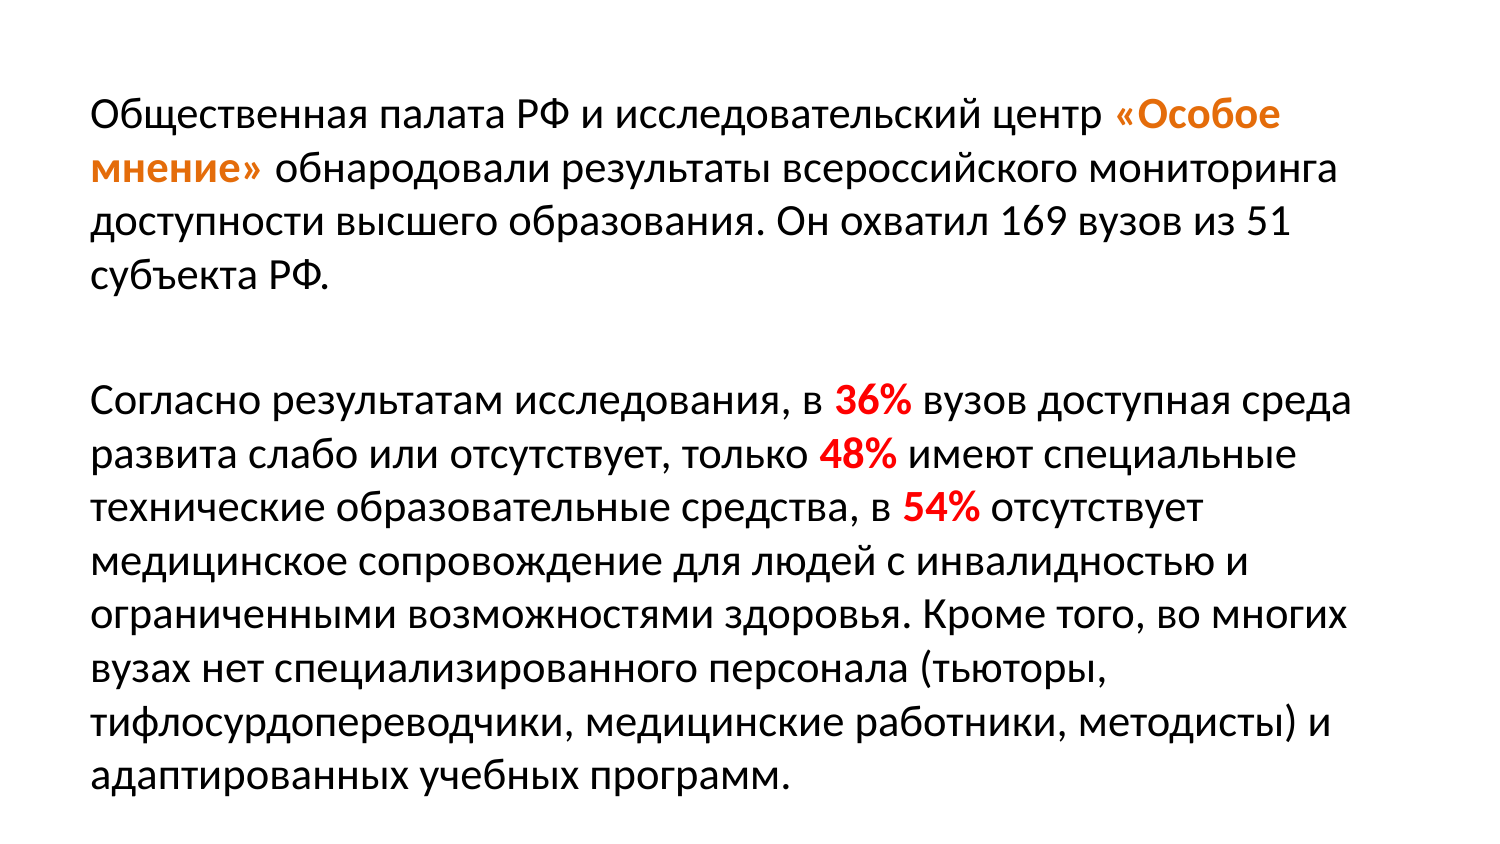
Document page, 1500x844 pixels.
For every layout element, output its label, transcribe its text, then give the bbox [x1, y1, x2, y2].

list Общественная палата РФ и исследовательский центр «Особое мнение» обнародовали результаты всероссийского мониторинга доступности высшего образования. Он охватил 169 вузов из 51 субъекта РФ. Согласно результатам исследования, в 36% вузов доступная среда развита слабо или отсутствует, только 48% имеют специальные технические образовательные средства, в 54% отсутствует медицинское сопровождение для людей с инвалидностью и ограниченными возможностями здоровья. Кроме того, во многих вузах нет специализированного персонала (тьюторы, тифлосурдопереводчики, медицинские работники, методисты) и адаптированных учебных программ. [75, 76, 1425, 812]
